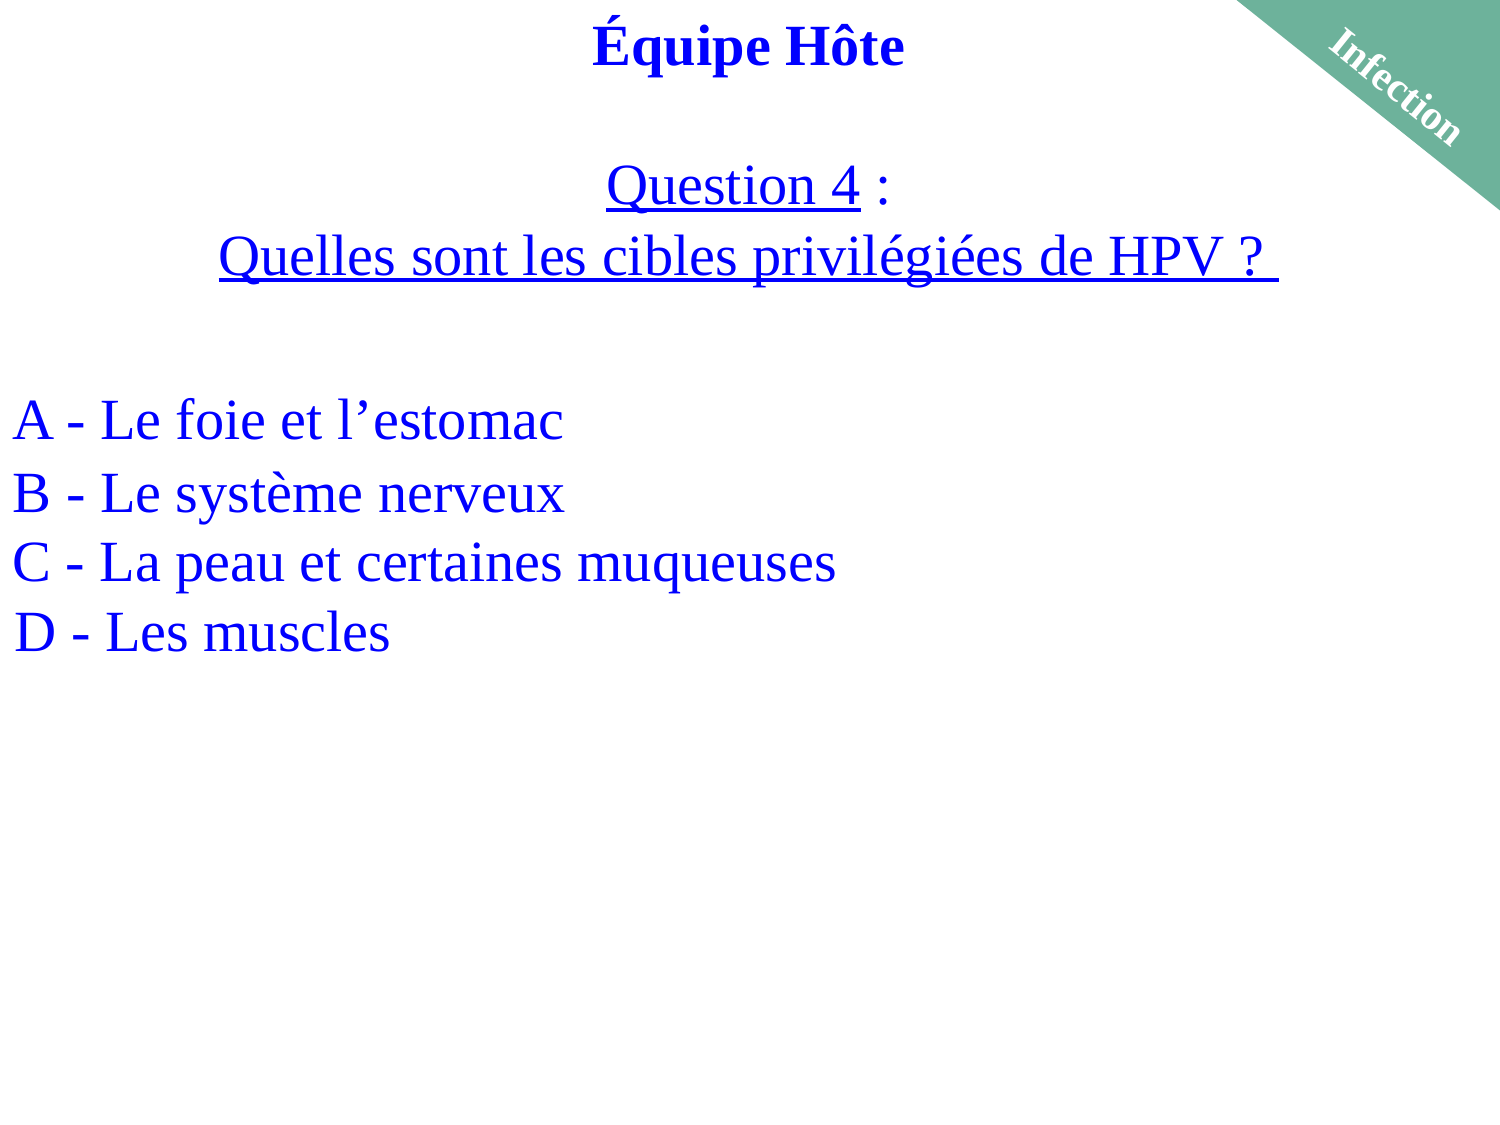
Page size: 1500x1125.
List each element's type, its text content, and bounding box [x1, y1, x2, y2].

text_box Infection [1305, 0, 1500, 204]
text_box Équipe Hôte Question 4 : Quelles sont les cibles privilégiées de HPV ? [0, 0, 1499, 294]
text_box B - Le système nerveux [0, 447, 1499, 532]
text_box [1233, 0, 1500, 214]
text_box C - La peau et certaines muqueuses [0, 515, 1498, 586]
text_box A - Le foie et l’estomac [0, 373, 1499, 447]
text_box D - Les muscles [0, 586, 1500, 671]
